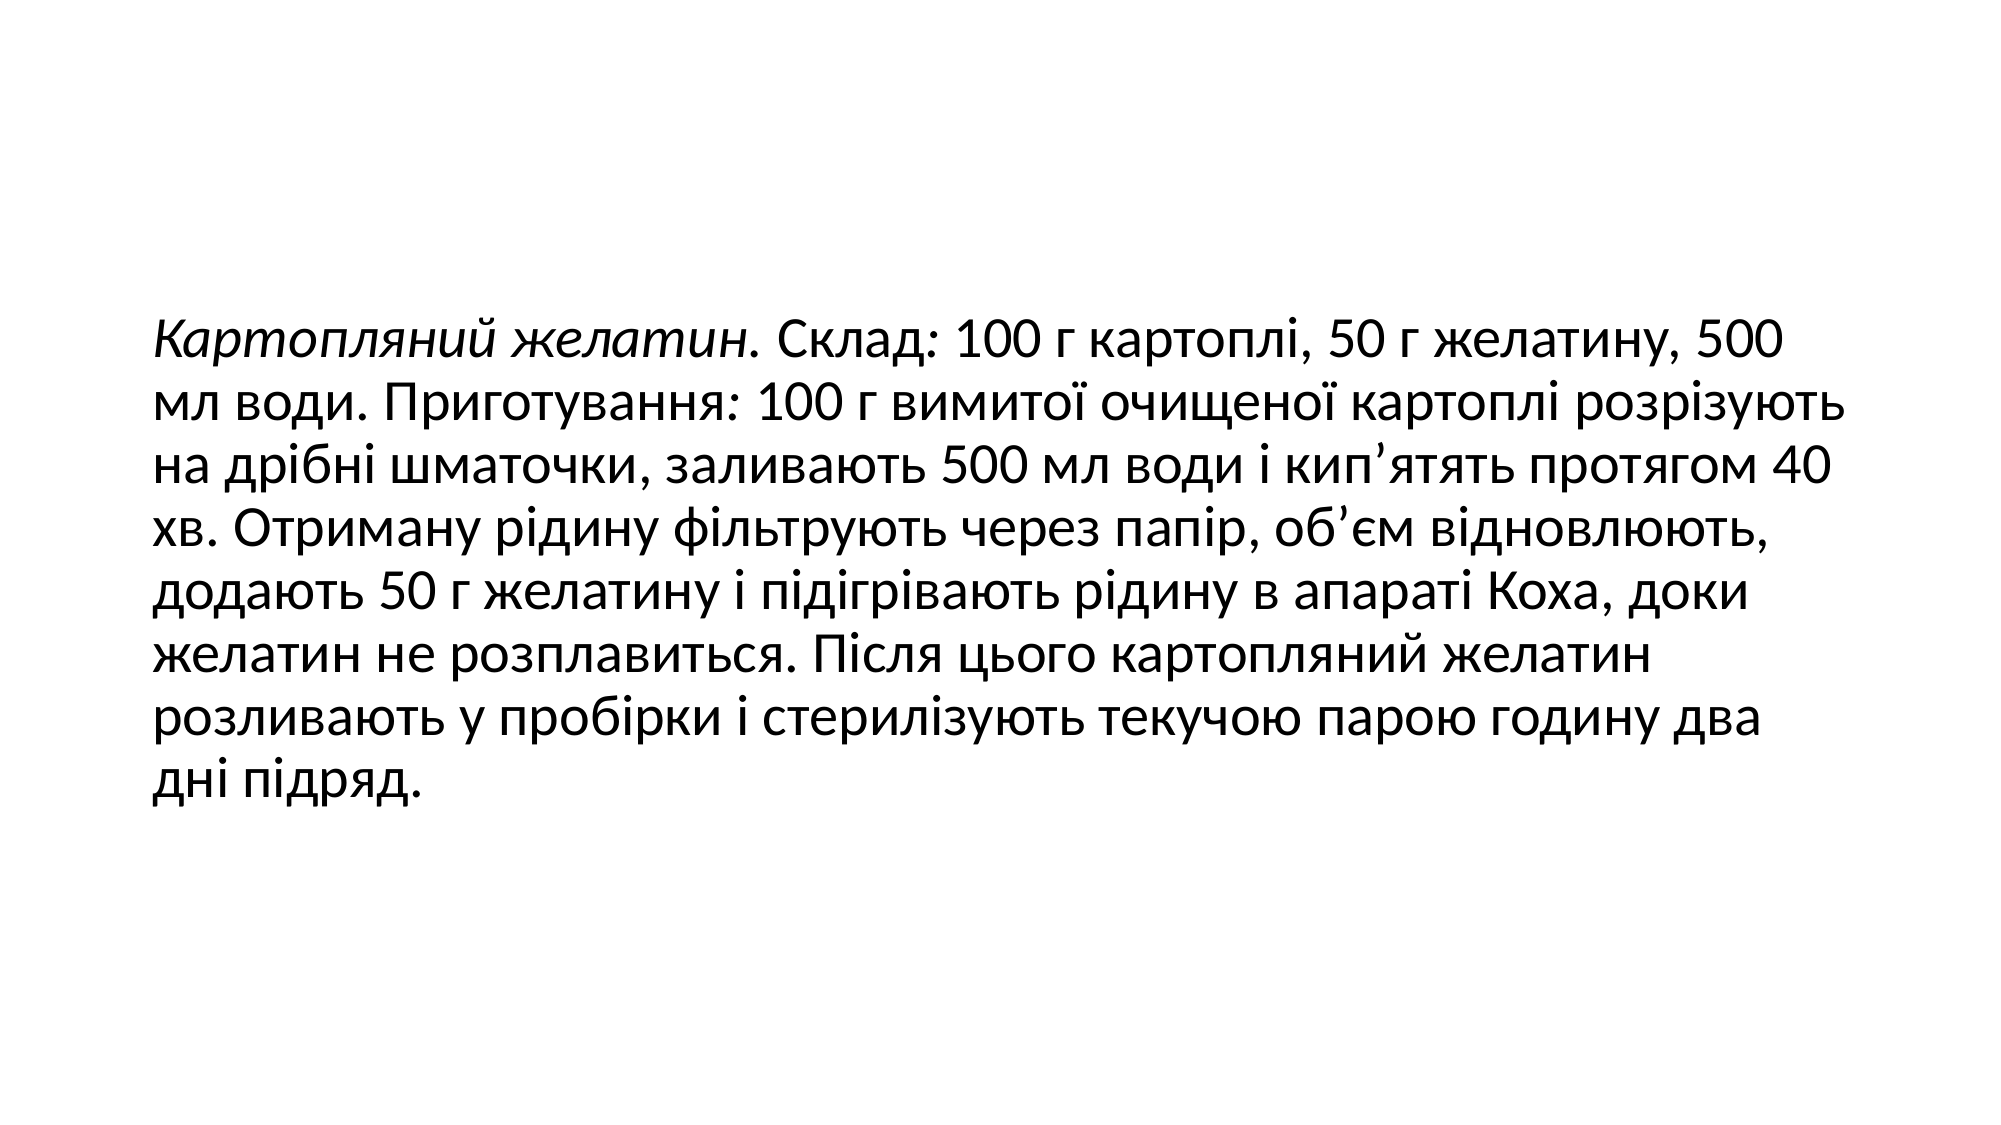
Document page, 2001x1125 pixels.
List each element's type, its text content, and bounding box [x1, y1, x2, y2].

list Картопляний желатин. Склад: 100 г картоплі, 50 г желатину, 500 мл води. Приготування: 100 г вимитої очищеної картоплі розрізують на дрібні шматочки, заливають 500 мл води і кип’ятять протягом 40 хв. Отриману рідину фільтрують через папір, об’єм відновлюють, додають 50 г желатину і підігрівають рідину в апараті Коха, доки желатин не розплавиться. Після цього картопляний желатин розливають у пробірки і стерилізують текучою парою годину два дні підряд. [137, 299, 1863, 1014]
